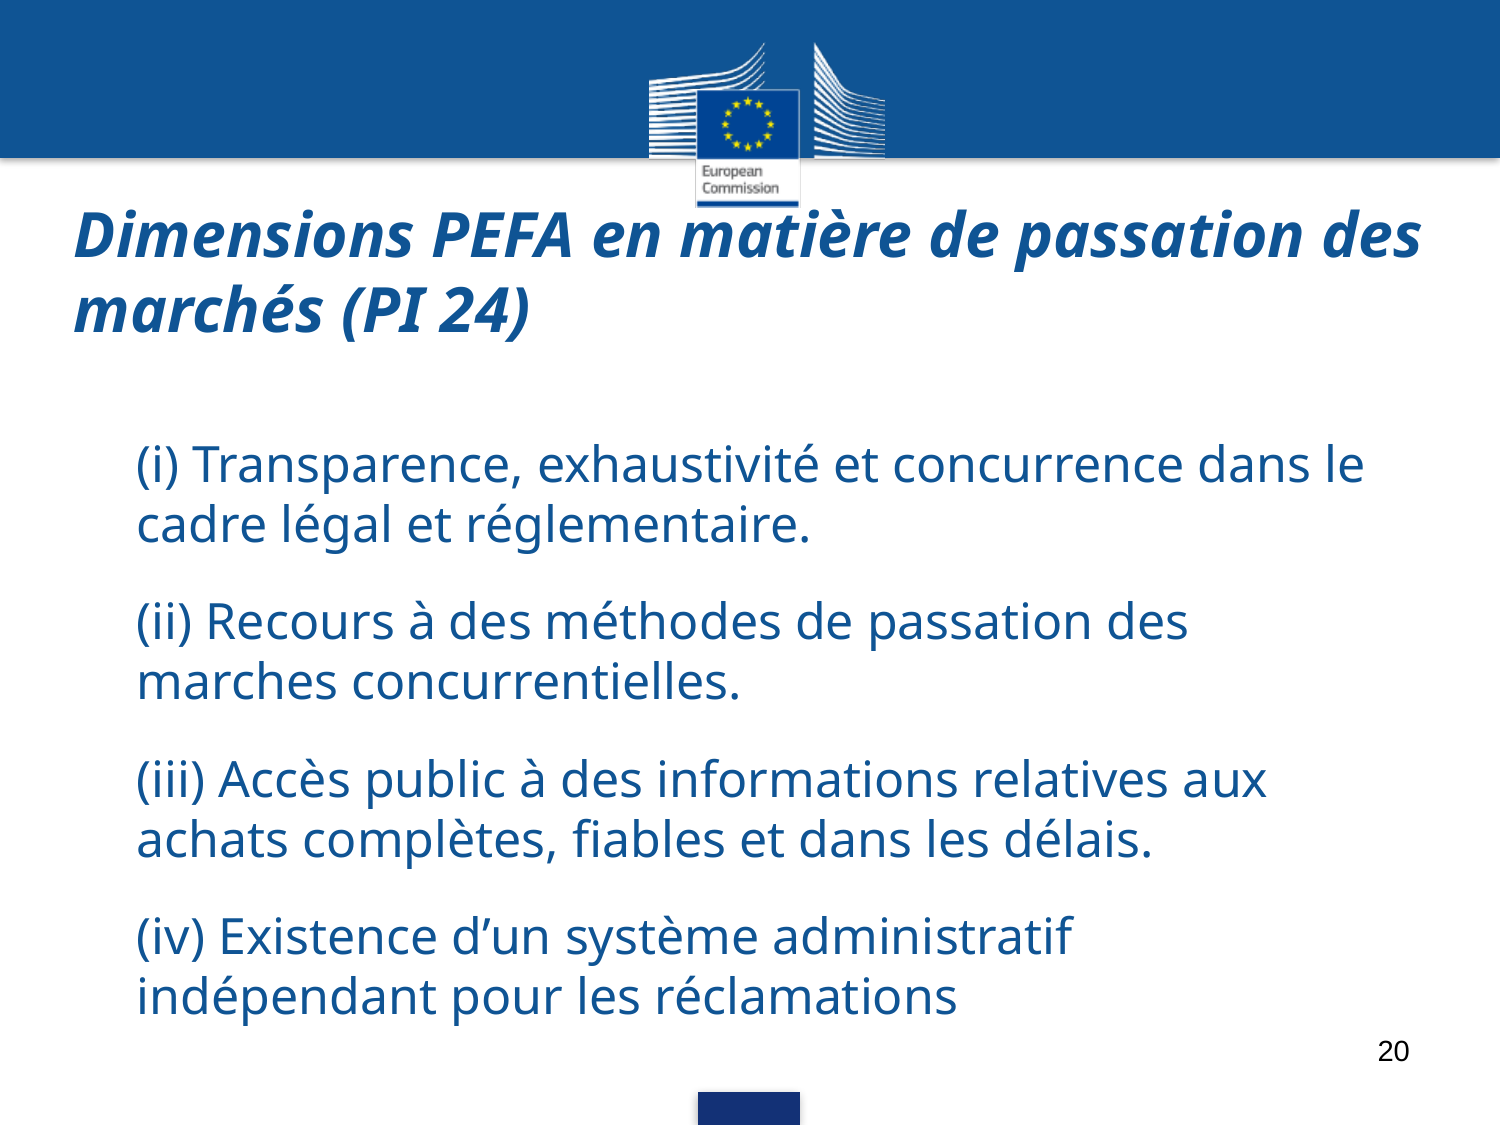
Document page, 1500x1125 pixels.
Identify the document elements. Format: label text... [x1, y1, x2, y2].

slide_number 20 [1074, 1024, 1426, 1103]
title Dimensions PEFA en matière de passation des marchés (PI 24) [0, 175, 1500, 364]
picture [649, 42, 885, 175]
list (i) Transparence, exhaustivité et concurrence dans le cadre légal et réglementaire. (ii) Recours à des méthodes de passation des marches concurrentielles. (iii) Accès public à des informations relatives aux achats complètes, fiables et dans les délais. (iv) Existence d’un système administratif indépendant pour les réclamations [46, 364, 1397, 730]
